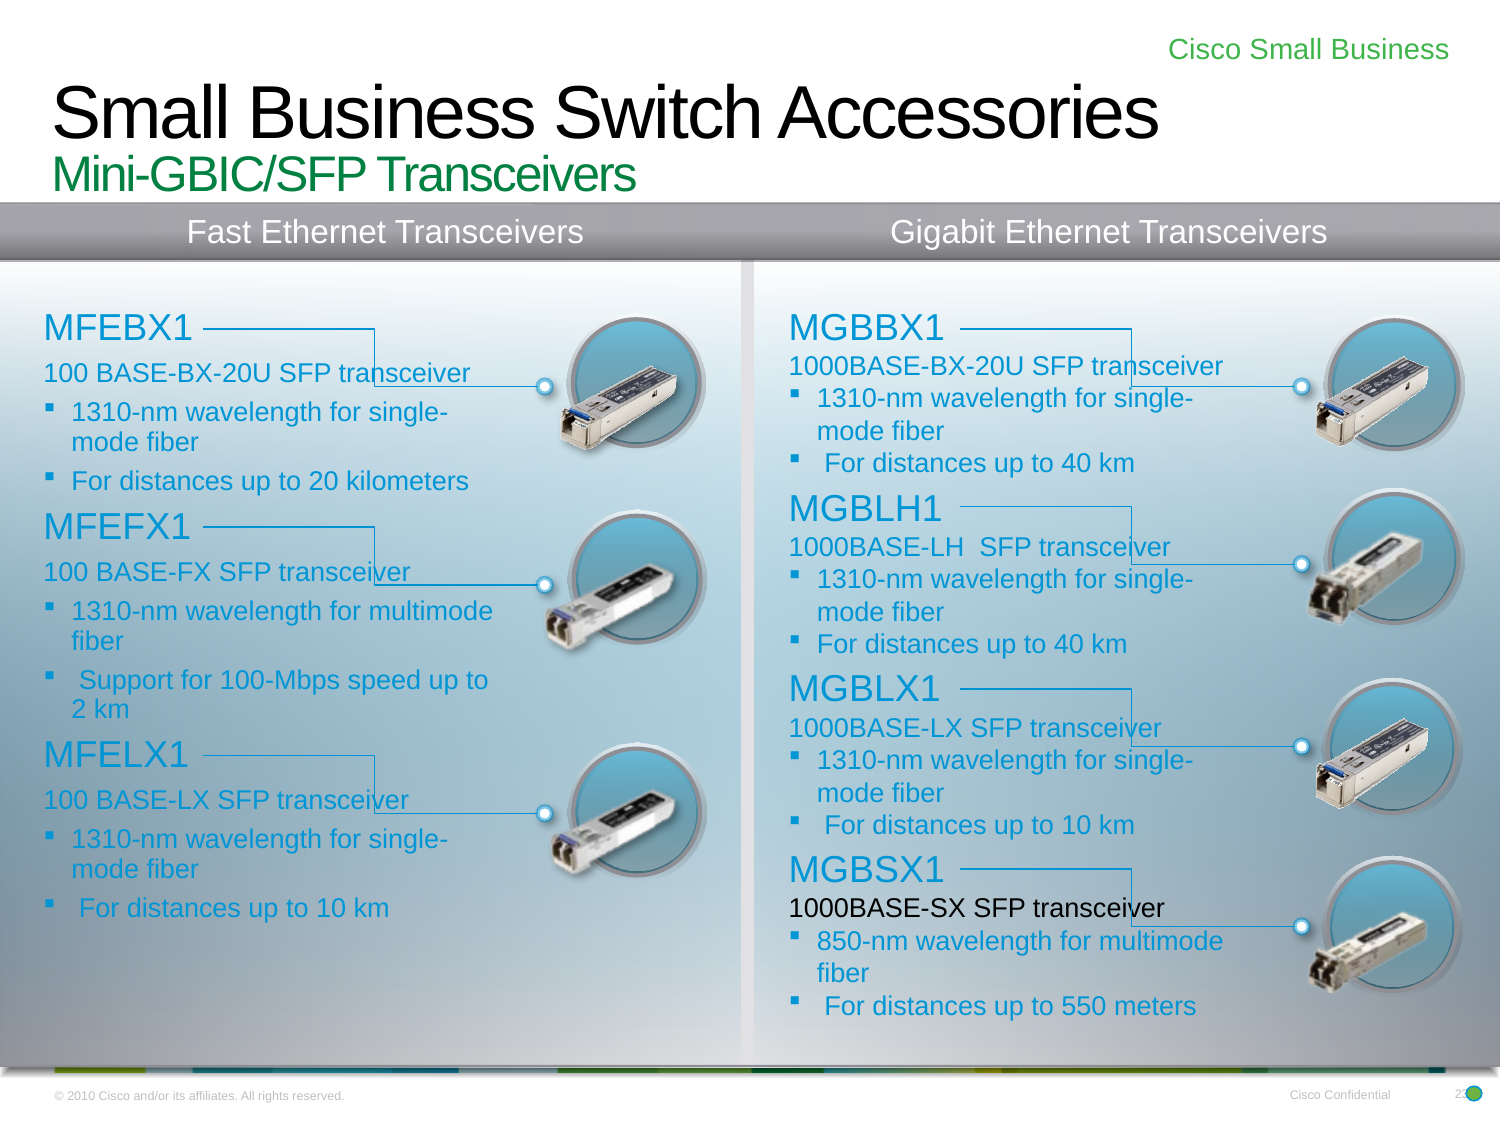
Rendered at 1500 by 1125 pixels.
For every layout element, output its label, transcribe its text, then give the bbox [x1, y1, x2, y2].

text_box [1466, 1086, 1482, 1101]
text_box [202, 526, 553, 593]
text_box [552, 313, 706, 460]
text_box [0, 203, 1500, 258]
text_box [959, 688, 1310, 754]
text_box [545, 742, 707, 882]
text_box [0, 258, 1500, 1078]
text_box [1304, 855, 1463, 998]
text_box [202, 328, 553, 394]
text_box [202, 755, 553, 821]
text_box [1306, 313, 1465, 458]
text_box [533, 509, 707, 661]
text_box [959, 506, 1310, 572]
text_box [1306, 677, 1463, 820]
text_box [1288, 487, 1465, 641]
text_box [959, 328, 1310, 394]
title Small Business Switch Accessories Mini-GBIC/SFP Transceivers [37, 70, 1447, 201]
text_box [959, 868, 1299, 934]
